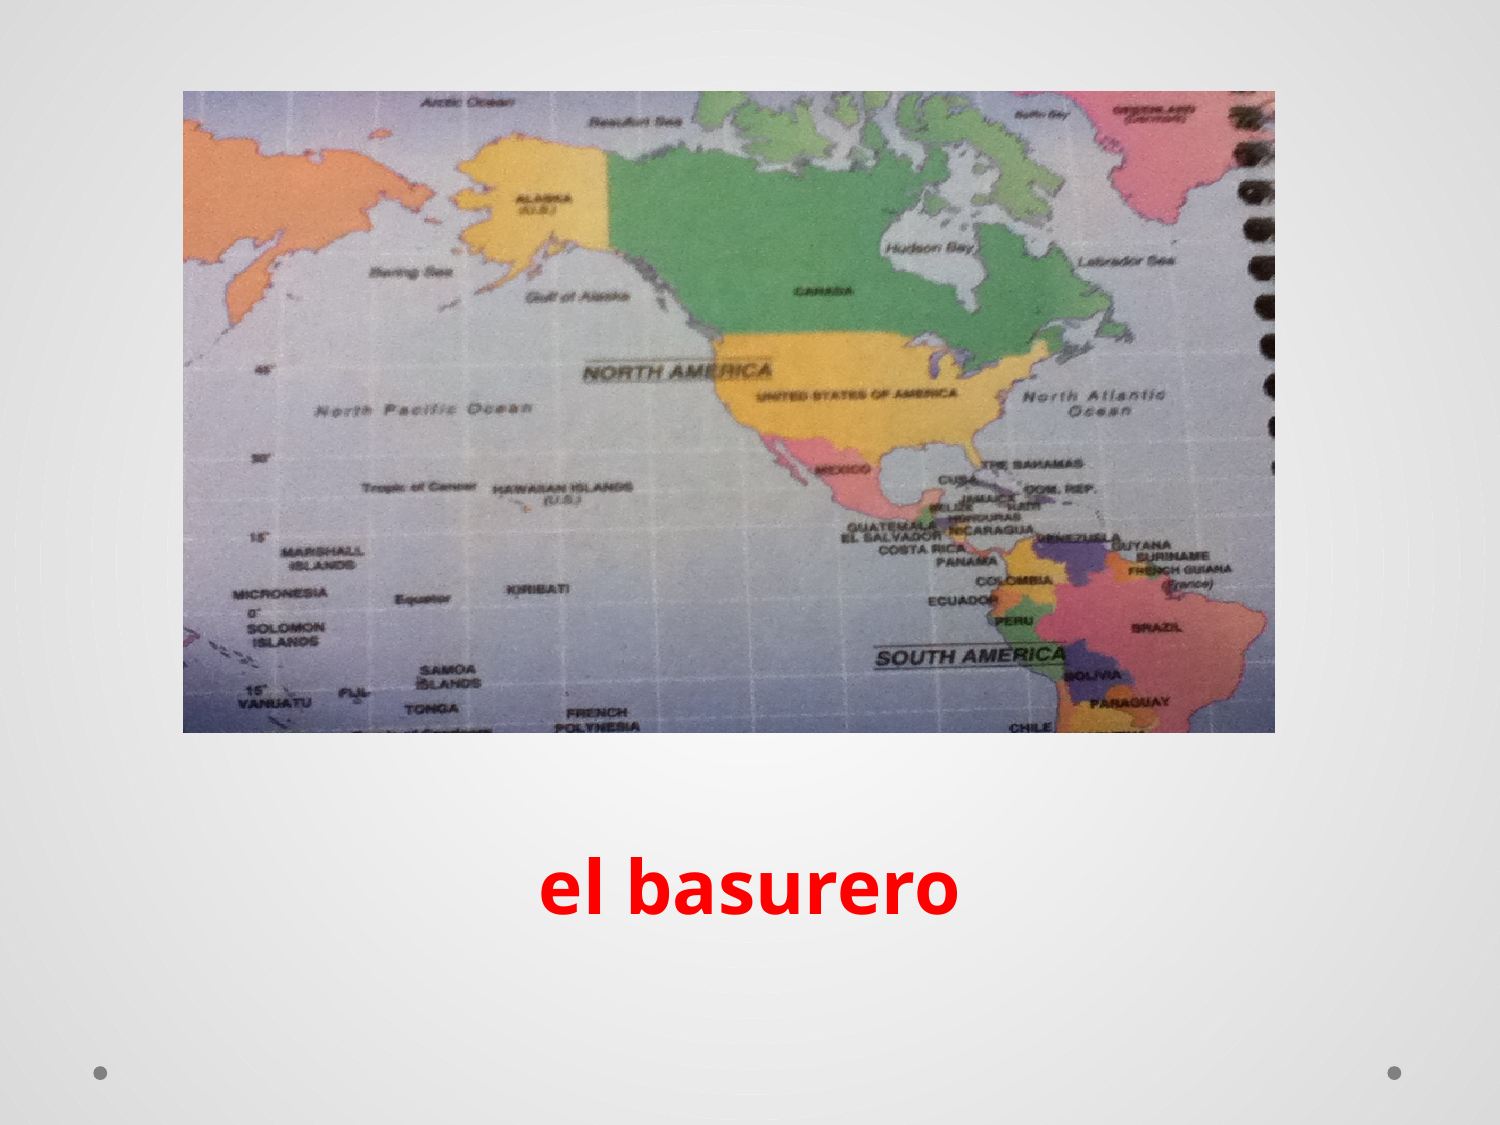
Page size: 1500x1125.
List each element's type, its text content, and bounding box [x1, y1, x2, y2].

text_box el basurero [224, 832, 1275, 976]
picture [183, 91, 1276, 733]
